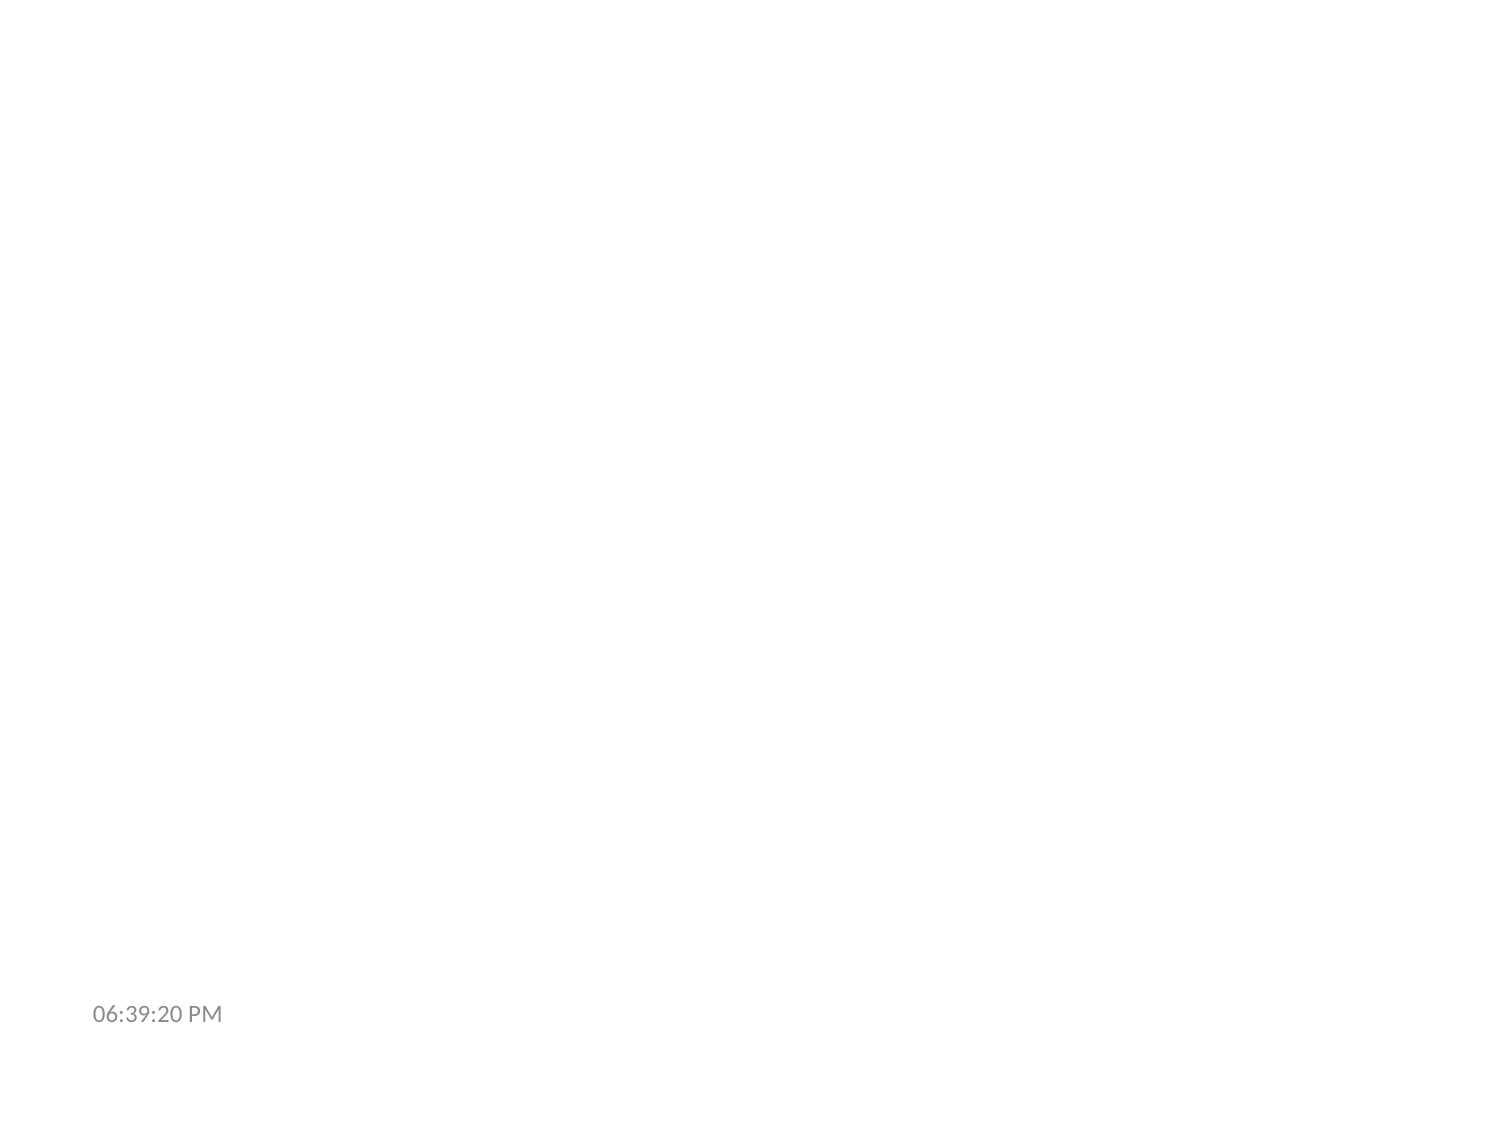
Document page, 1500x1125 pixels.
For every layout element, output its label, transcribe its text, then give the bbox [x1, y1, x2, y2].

text_box 3:35:09 PM [77, 982, 428, 1043]
